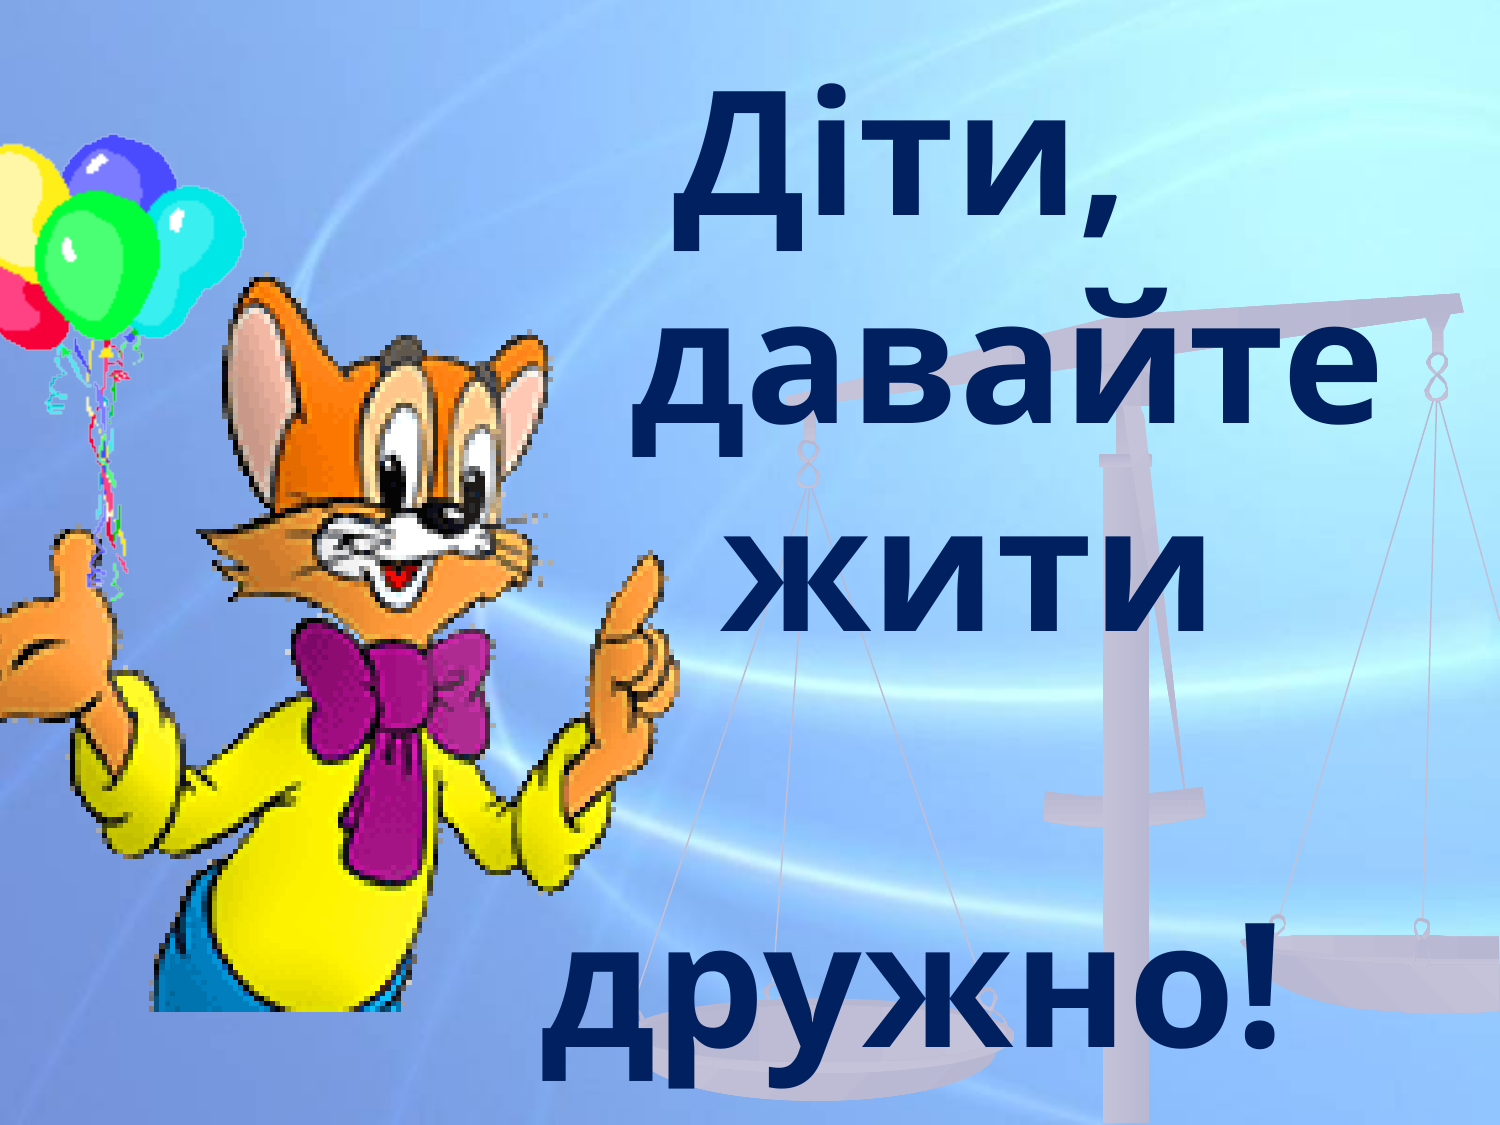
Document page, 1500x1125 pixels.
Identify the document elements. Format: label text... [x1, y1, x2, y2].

text_box Діти, давайте жити дружно! [525, 0, 1500, 1125]
picture [0, 0, 680, 1125]
